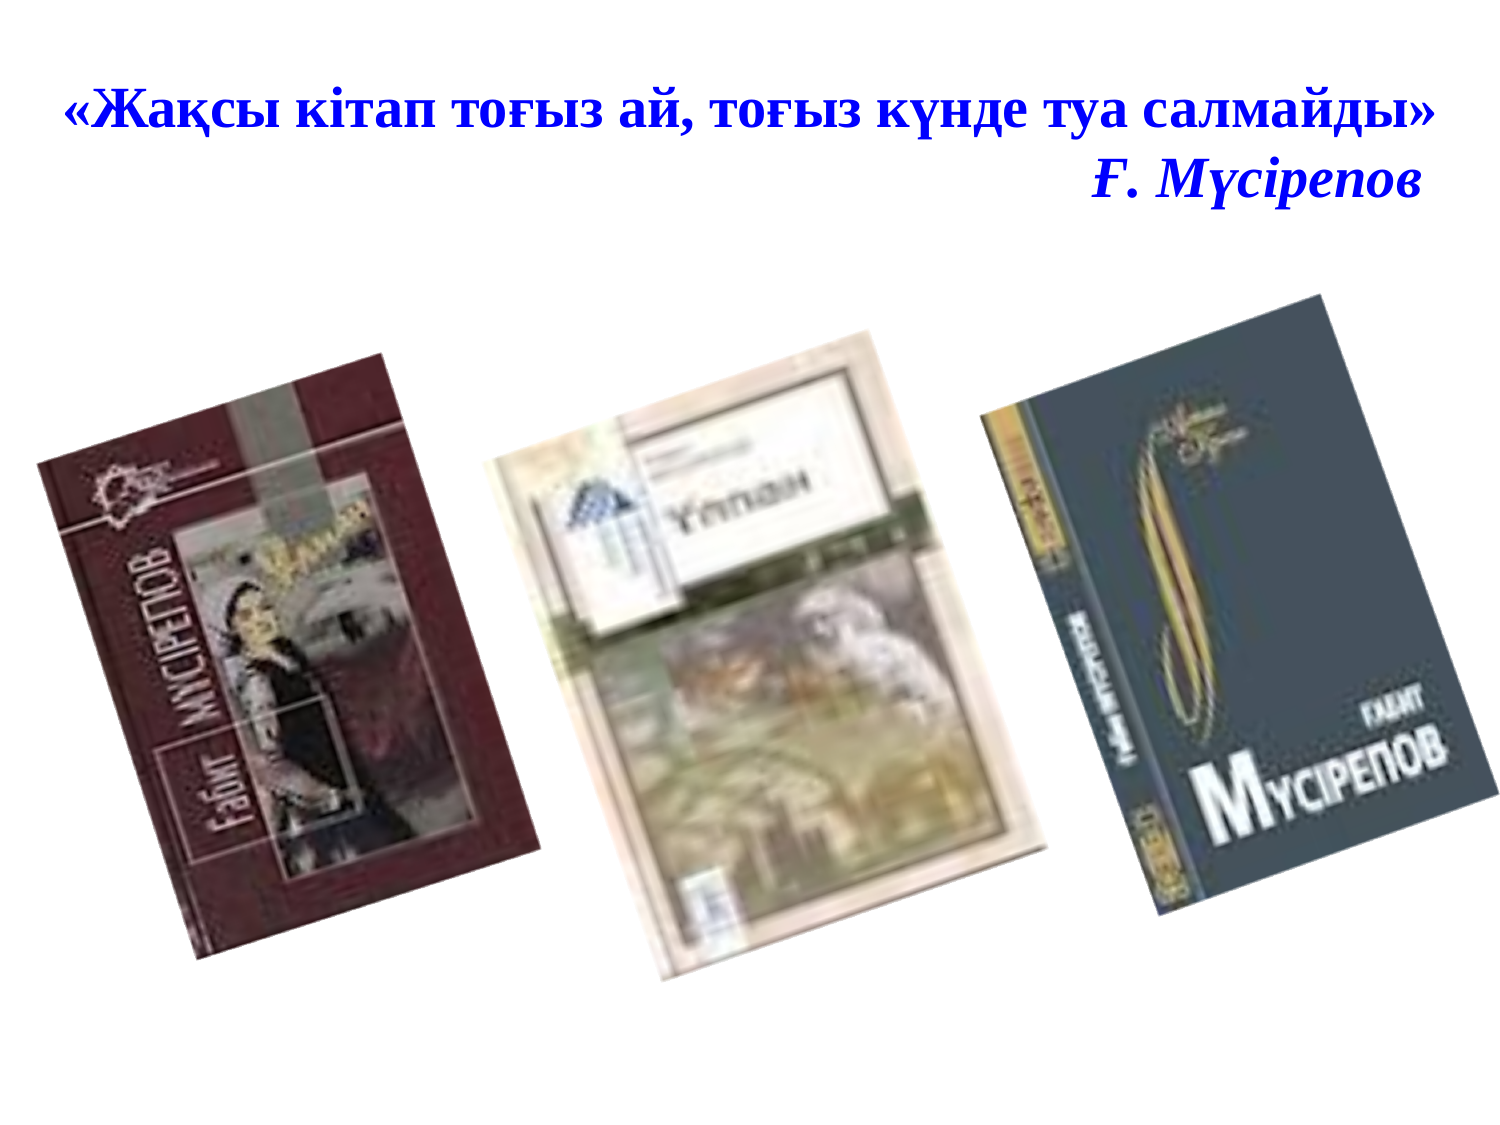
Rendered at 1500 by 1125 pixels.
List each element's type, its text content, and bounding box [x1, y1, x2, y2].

picture [485, 331, 1046, 980]
title «Жақсы кітап тоғыз ай, тоғыз күнде туа салмайды» Ғ. Мүсірепов [0, 45, 1500, 233]
picture [38, 354, 539, 958]
picture [981, 295, 1498, 914]
